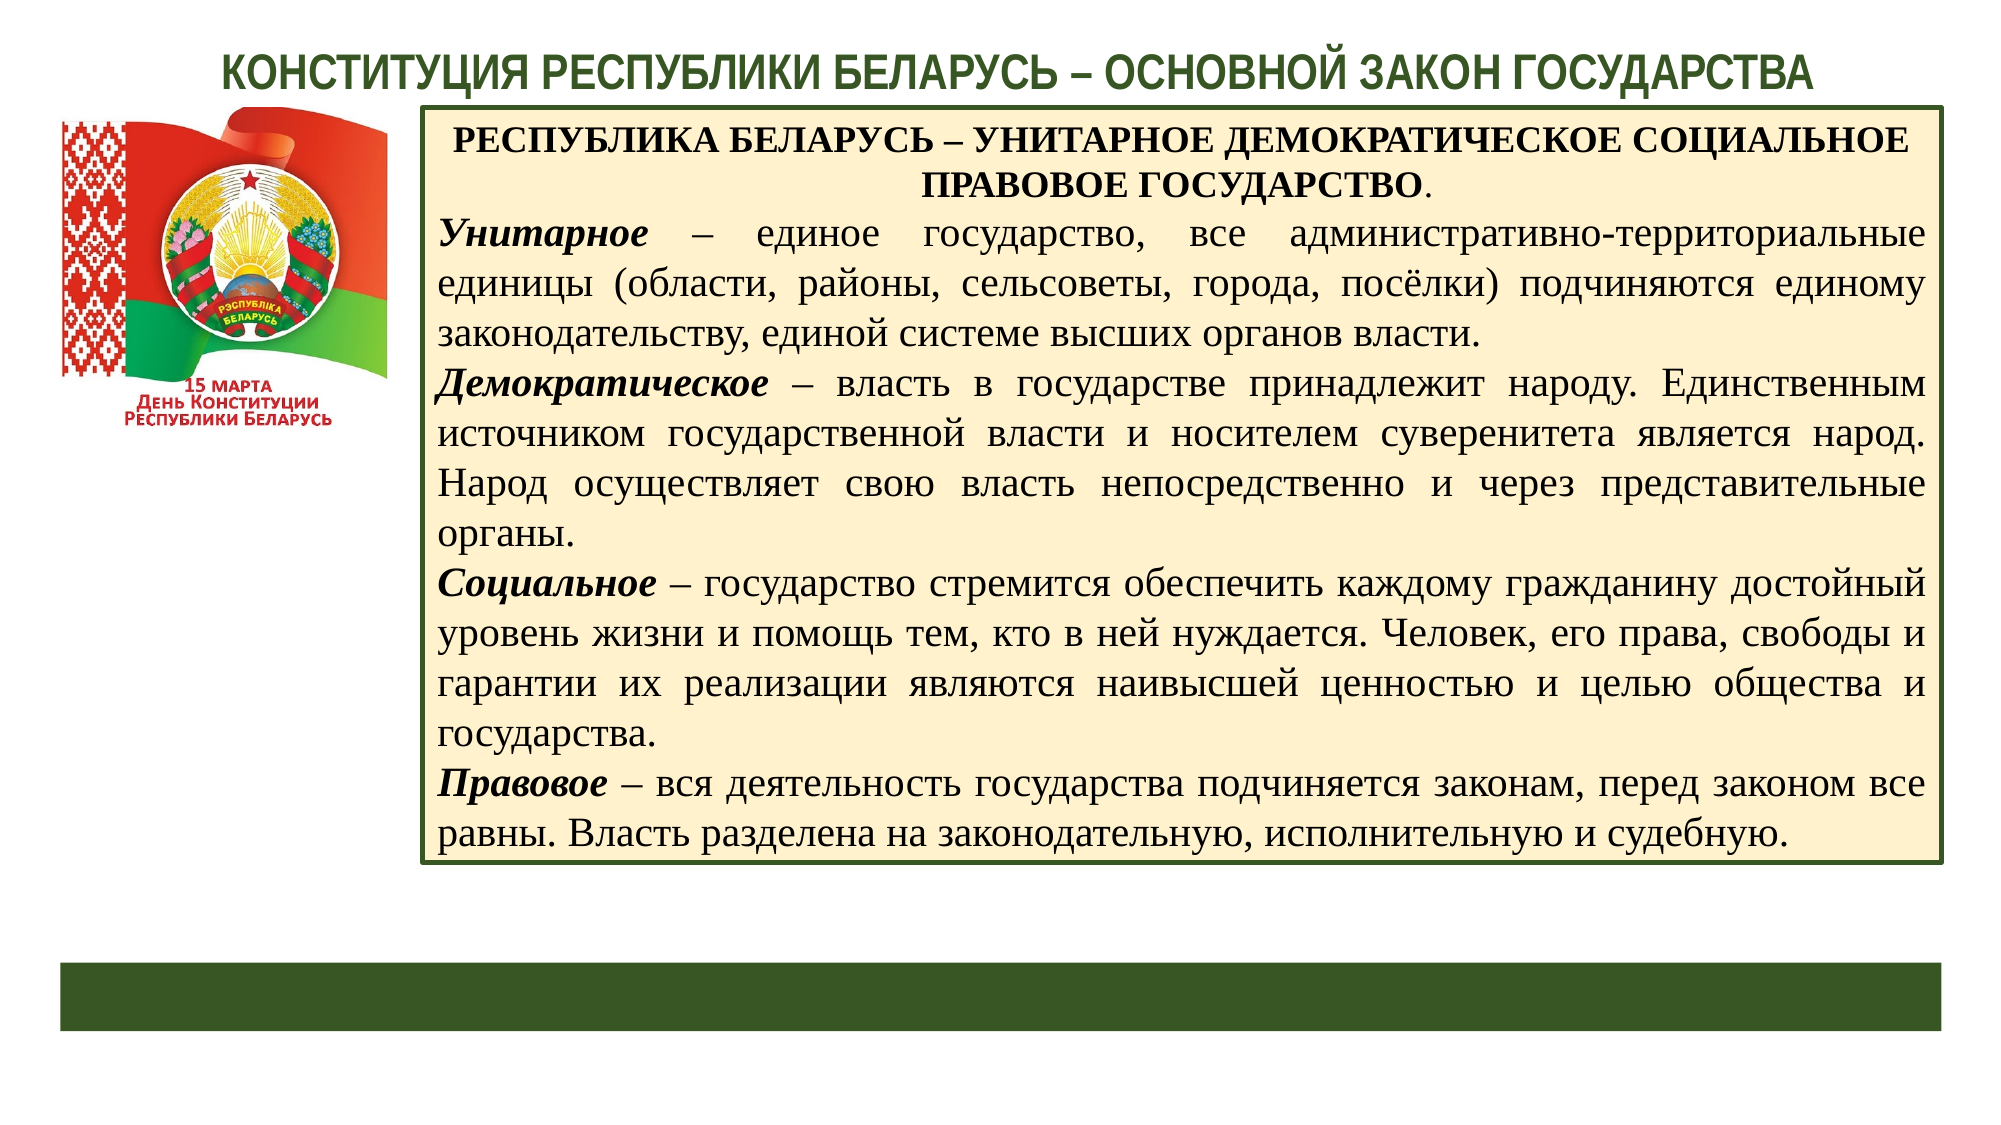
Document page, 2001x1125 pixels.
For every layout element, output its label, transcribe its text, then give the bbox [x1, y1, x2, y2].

text_box [60, 962, 1942, 1032]
text_box Конституция РеспубликИ Беларусь – ОСНОВНОЙ ЗАКОН ГОСУДАРСТВА [186, 43, 1852, 107]
picture [60, 107, 388, 435]
text_box Республика Беларусь – унитарное демократическое социальное правовое государство. Унитарное – единое государство, все административно-территориальные единицы (области, районы, сельсоветы, города, посёлки) подчиняются единому законодательству, единой системе высших органов власти. Демократическое – власть в государстве принадлежит народу. Единственным источником государственной власти и носителем суверенитета является народ. Народ осуществляет свою власть непосредственно и через представительные органы. Социальное – государство стремится обеспечить каждому гражданину достойный уровень жизни и помощь тем, кто в ней нуждается. Человек, его права, свободы и гарантии их реализации являются наивысшей ценностью и целью общества и государства. Правовое – вся деятельность государства подчиняется законам, перед законом все равны. Власть разделена на законодательную, исполнительную и судебную. [422, 107, 1942, 863]
